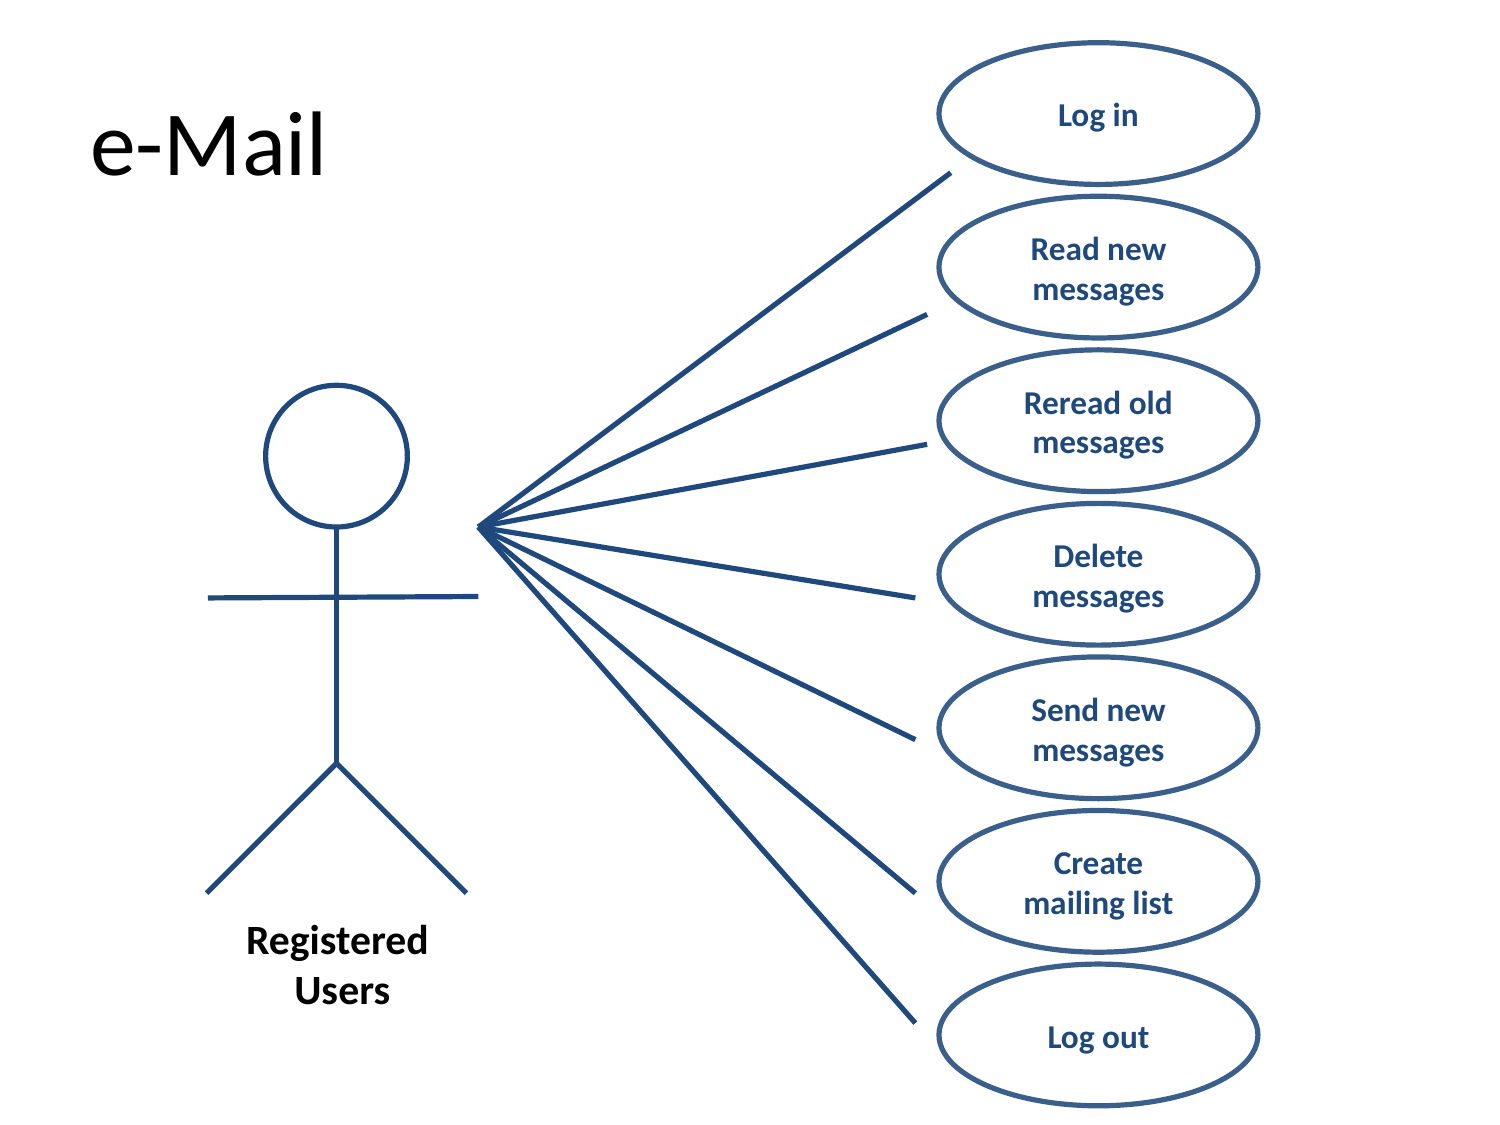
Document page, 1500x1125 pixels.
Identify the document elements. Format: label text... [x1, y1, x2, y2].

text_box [338, 762, 467, 894]
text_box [478, 172, 951, 528]
text_box Log in [936, 40, 1261, 187]
text_box [263, 383, 410, 530]
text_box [478, 444, 928, 528]
text_box Delete messages [936, 501, 1261, 648]
text_box Reread old messages [956, 347, 1261, 494]
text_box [478, 526, 916, 1024]
title e-Mail [75, 45, 1425, 233]
text_box Log out [936, 961, 1261, 1108]
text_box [206, 762, 337, 894]
text_box Read new messages [956, 194, 1261, 341]
text_box Send new messages [936, 654, 1261, 801]
text_box Registered Users [231, 905, 454, 1020]
text_box Create mailing list [936, 808, 1261, 955]
